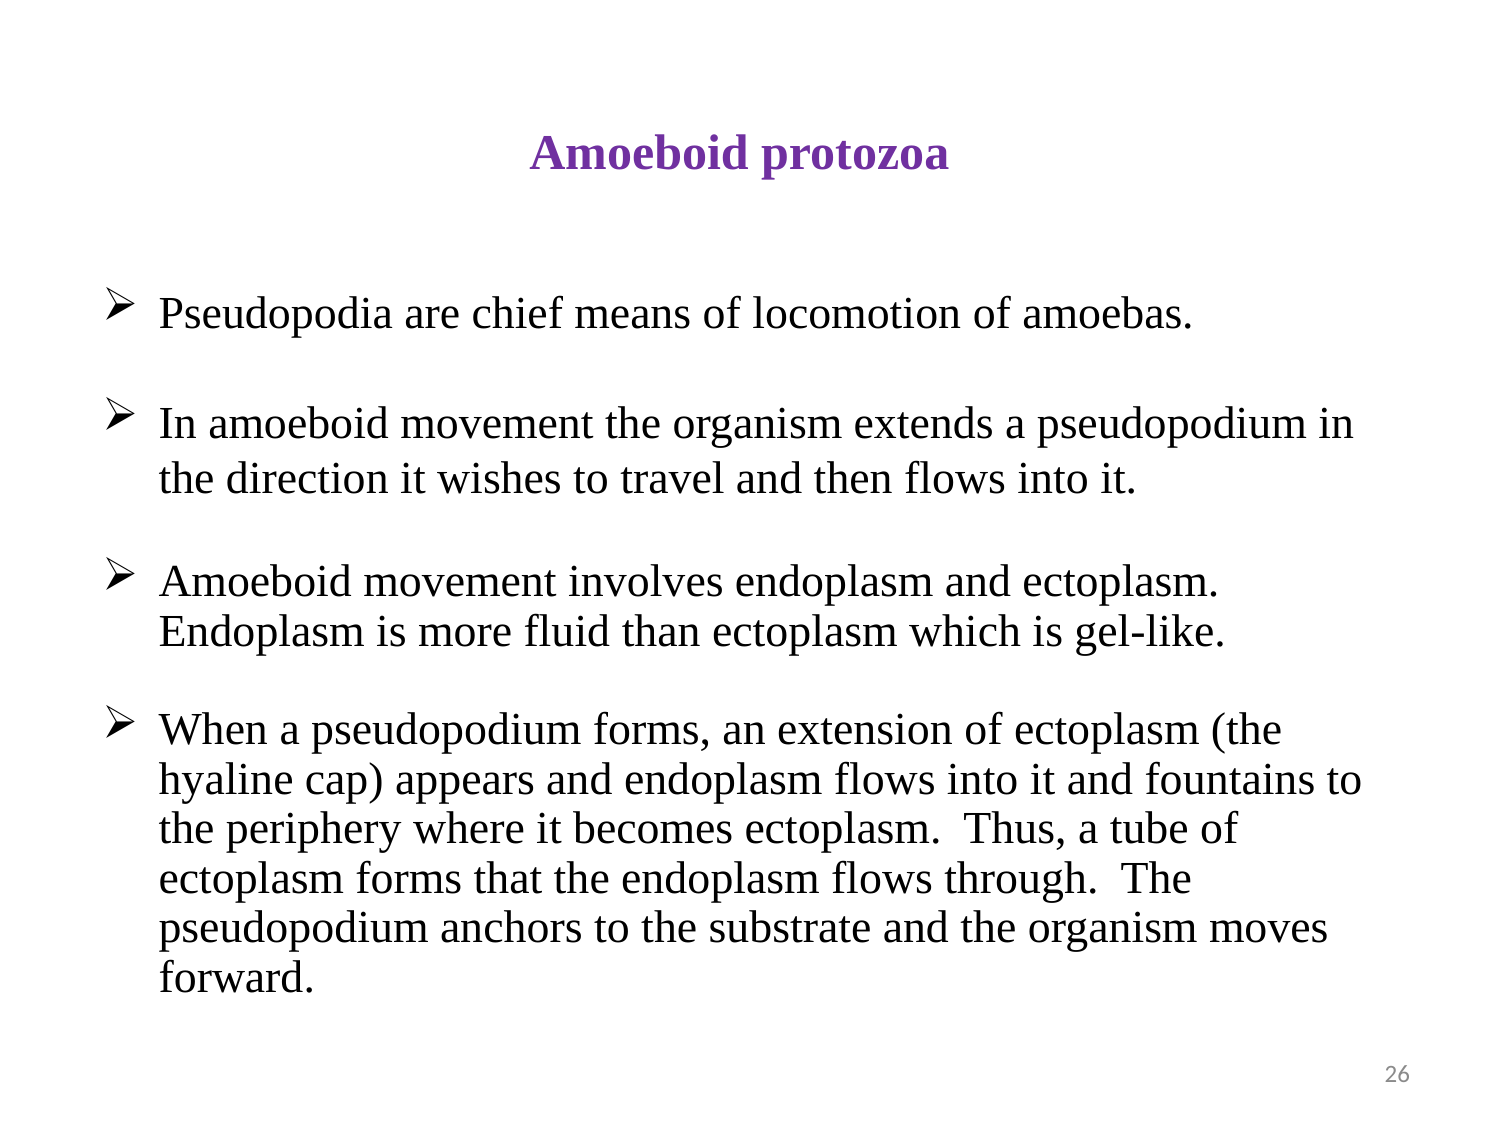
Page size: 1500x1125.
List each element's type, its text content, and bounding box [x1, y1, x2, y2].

text_box Amoeboid protozoa [514, 112, 965, 188]
text_box Pseudopodia are chief means of locomotion of amoebas. In amoeboid movement the organism extends a pseudopodium in the direction it wishes to travel and then flows into it. Amoeboid movement involves endoplasm and ectoplasm. Endoplasm is more fluid than ectoplasm which is gel-like. When a pseudopodium forms, an extension of ectoplasm (the hyaline cap) appears and endoplasm flows into it and fountains to the periphery where it becomes ectoplasm. Thus, a tube of ectoplasm forms that the endoplasm flows through. The pseudopodium anchors to the substrate and the organism moves forward. [87, 275, 1400, 1065]
slide_number 26 [1074, 1042, 1425, 1103]
